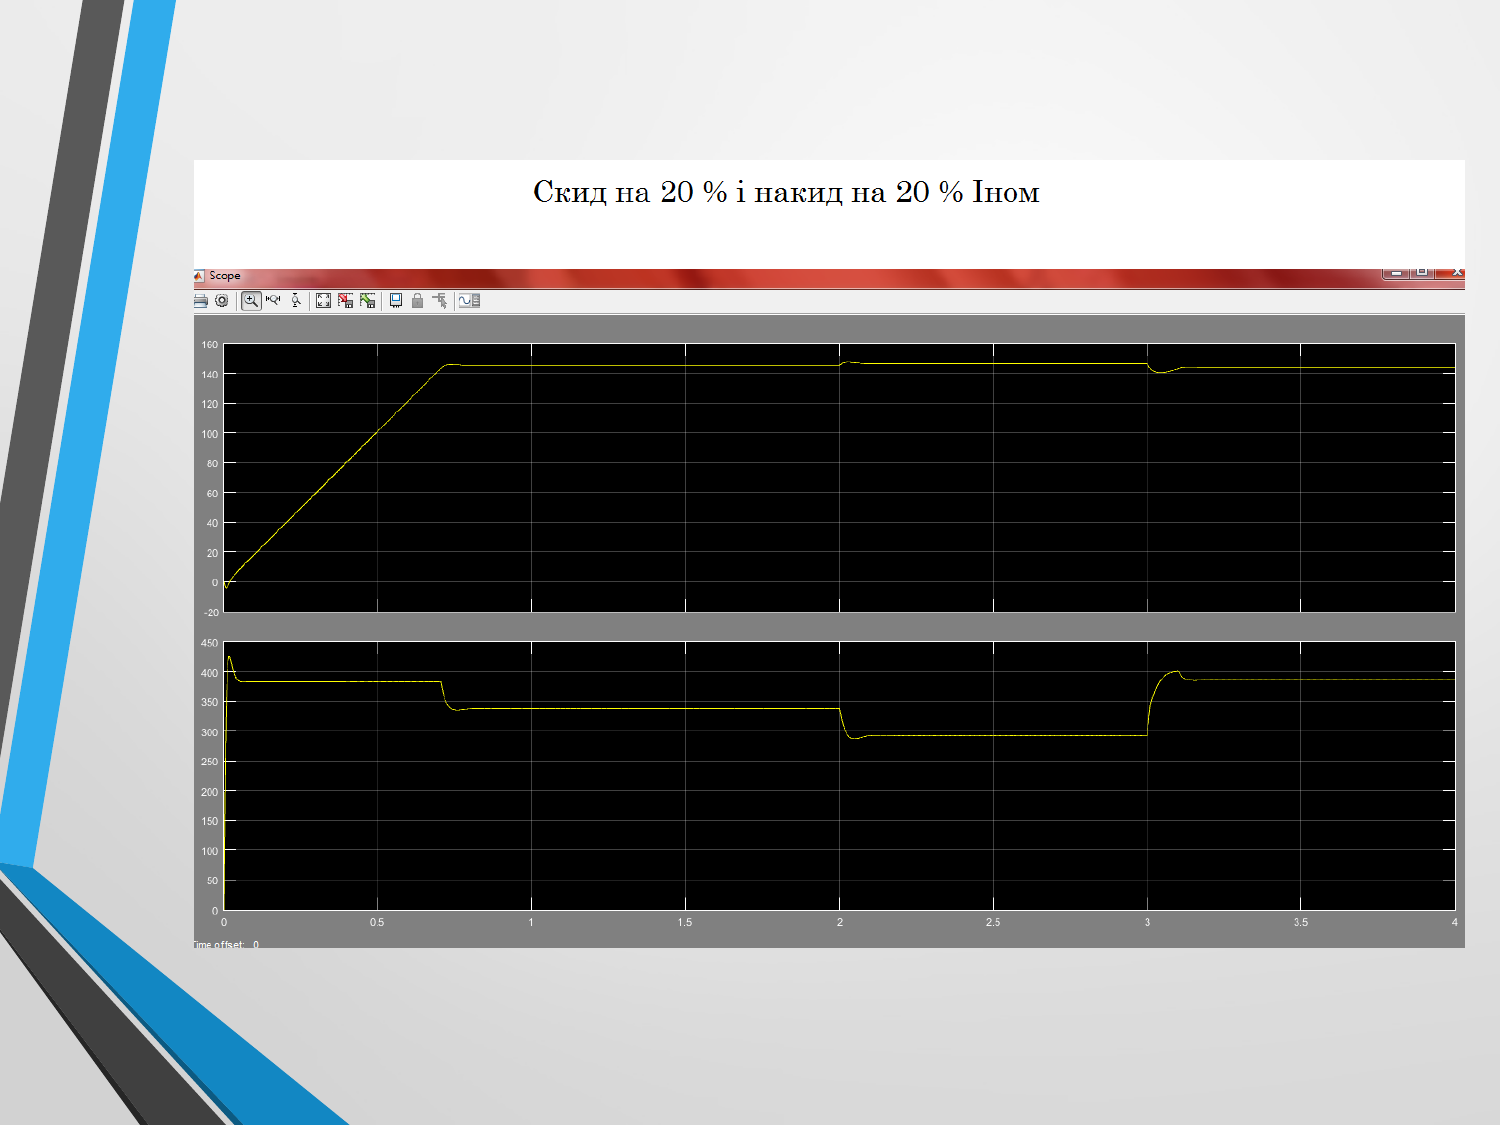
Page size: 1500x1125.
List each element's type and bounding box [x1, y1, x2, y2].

picture [194, 160, 1465, 949]
